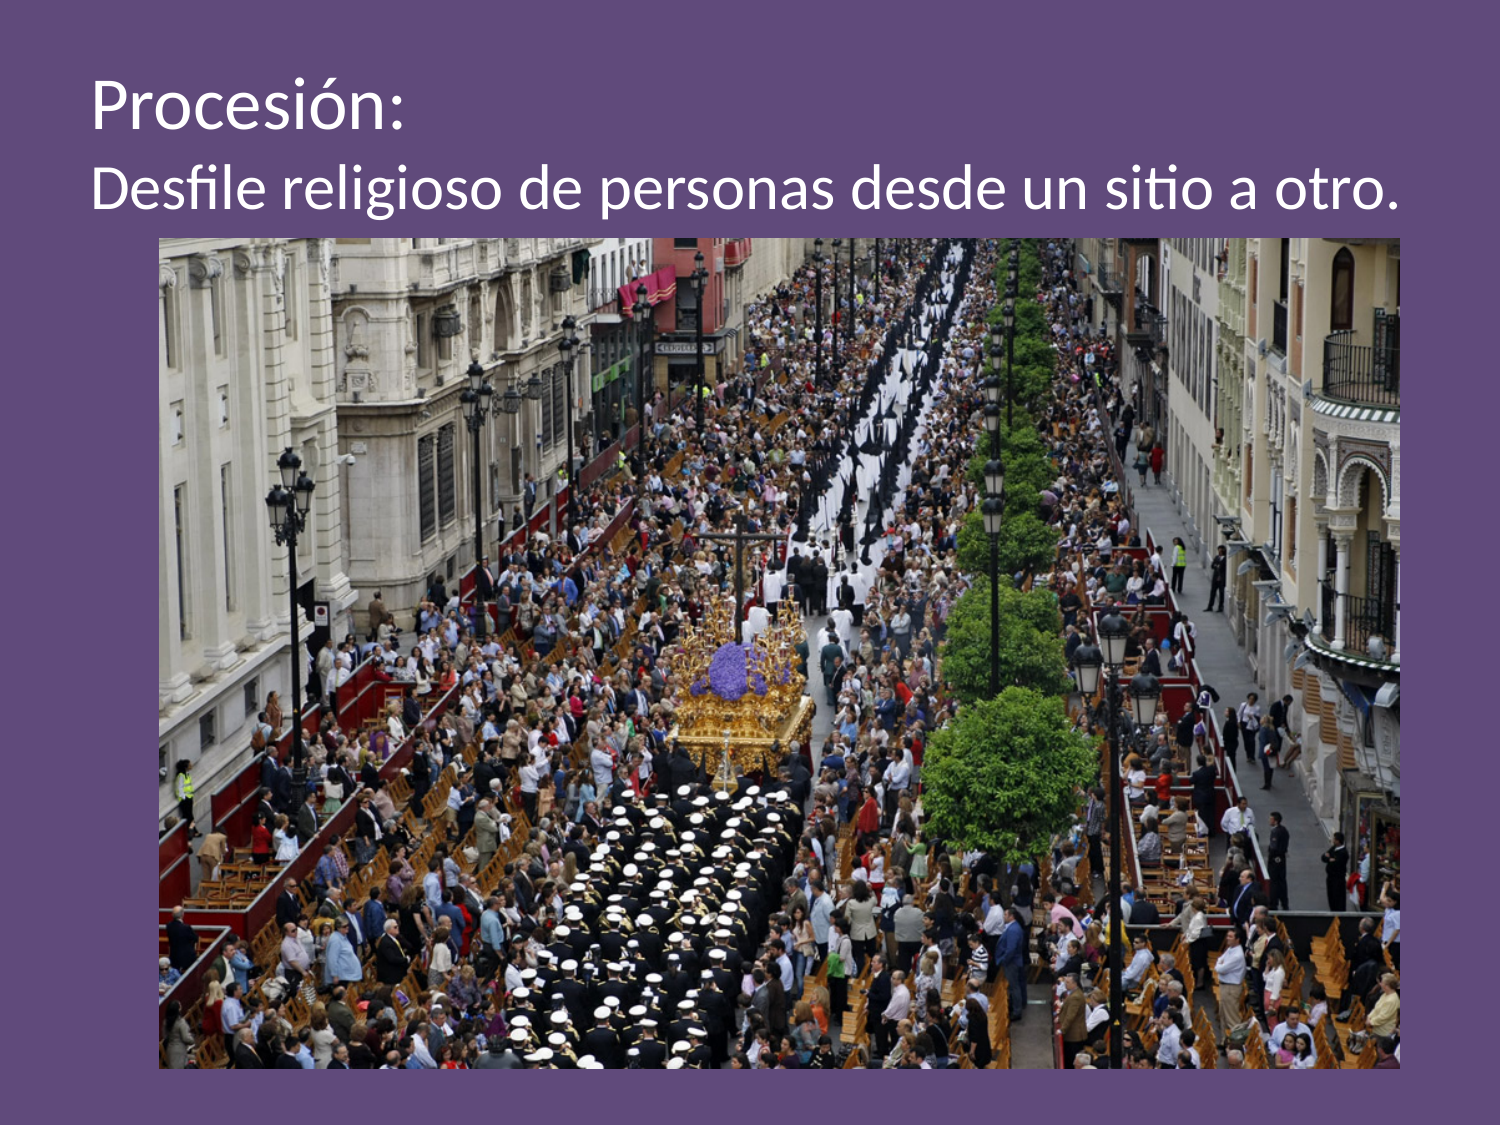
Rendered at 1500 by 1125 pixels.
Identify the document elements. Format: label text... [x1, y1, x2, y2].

title Procesión: Desfile religioso de personas desde un sitio a otro. [75, 45, 1425, 233]
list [159, 238, 1400, 1069]
